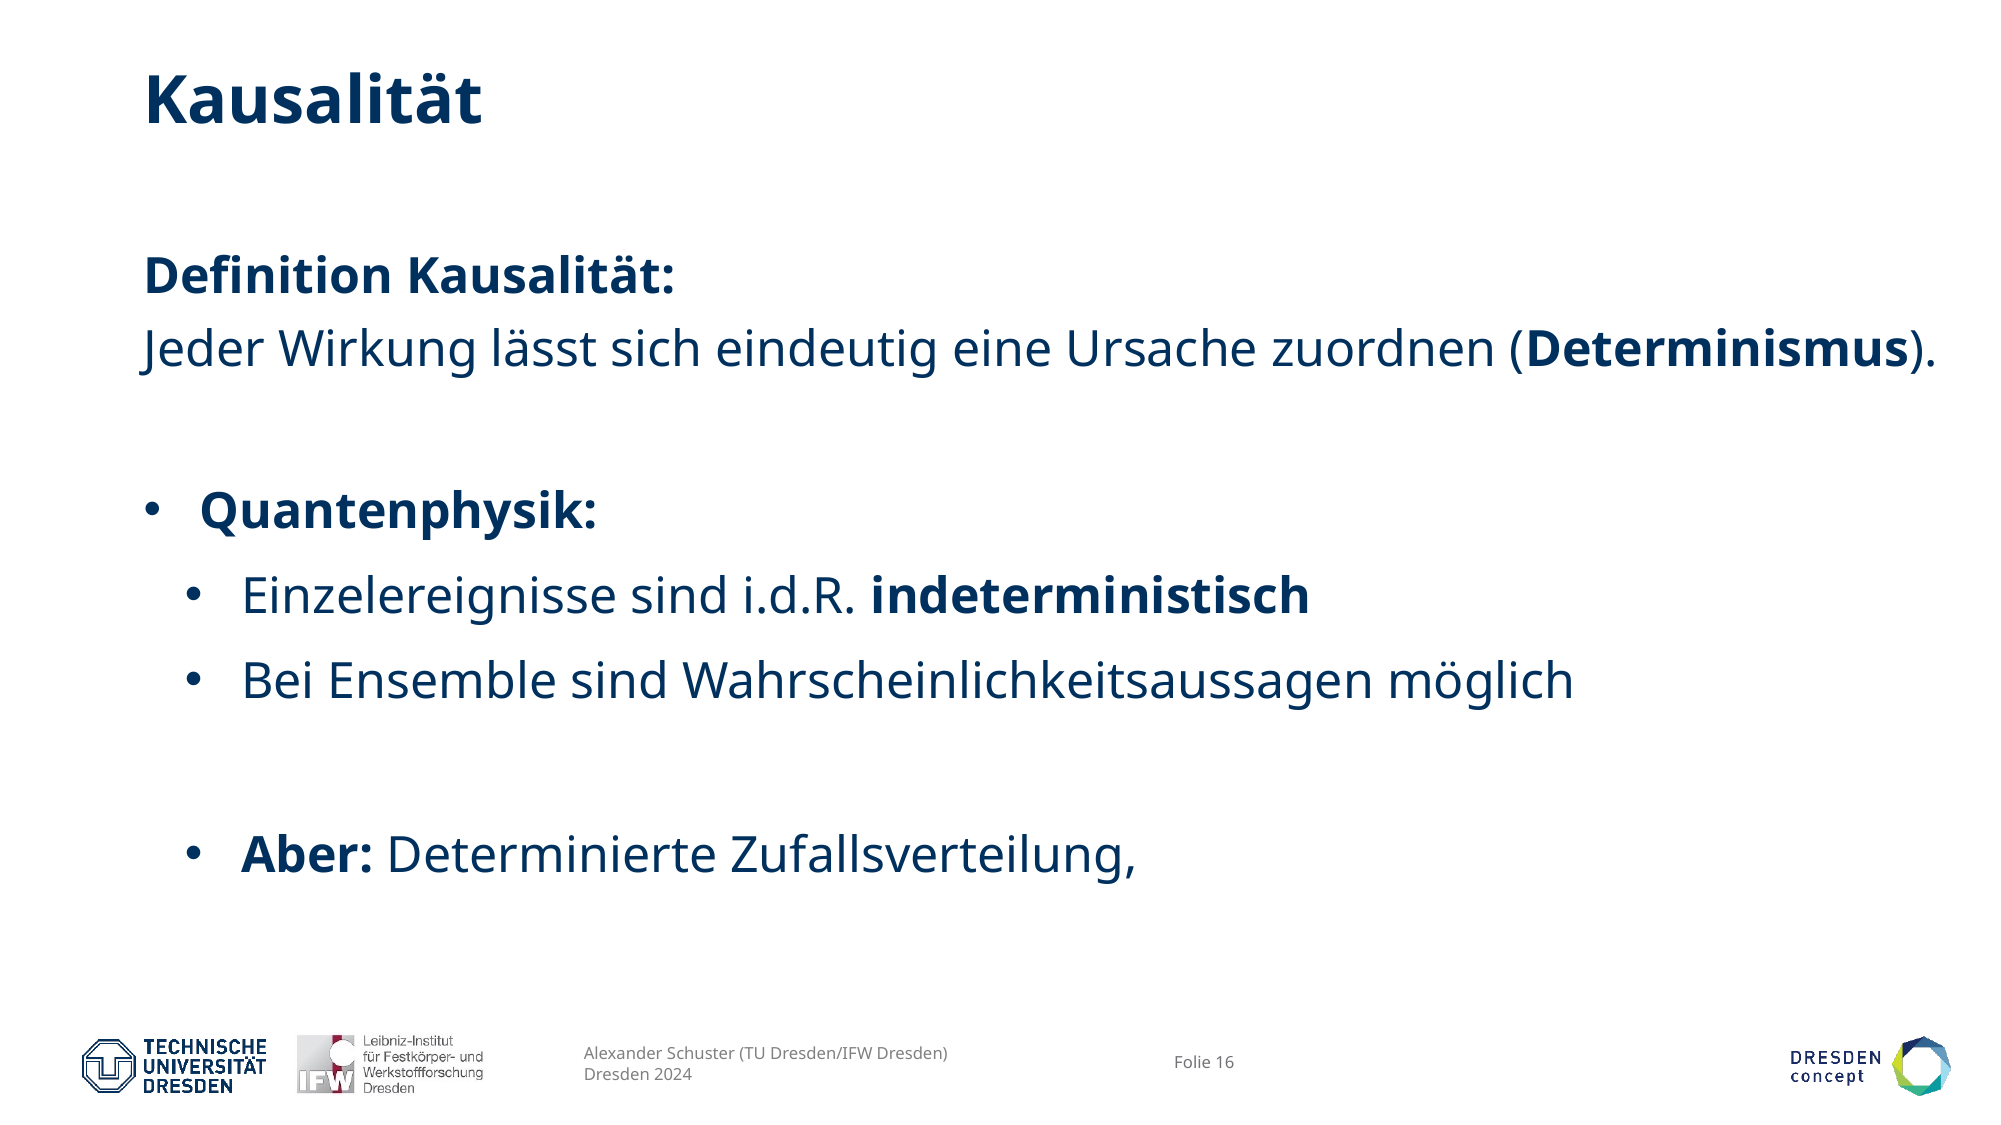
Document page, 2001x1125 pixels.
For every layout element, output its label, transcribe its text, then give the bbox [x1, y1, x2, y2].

picture [82, 1039, 266, 1093]
picture [294, 1032, 486, 1096]
picture [1791, 1036, 1951, 1096]
title Kausalität [143, 56, 1880, 169]
list Definition Kausalität: Jeder Wirkung lässt sich eindeutig eine Ursache zuordnen (Determinismus). Quantenphysik: Einzelereignisse sind i.d.R. indeterministisch Bei Ensemble sind Wahrscheinlichkeitsaussagen möglich Aber: Determinierte Zufallsverteilung, [143, 243, 1942, 957]
